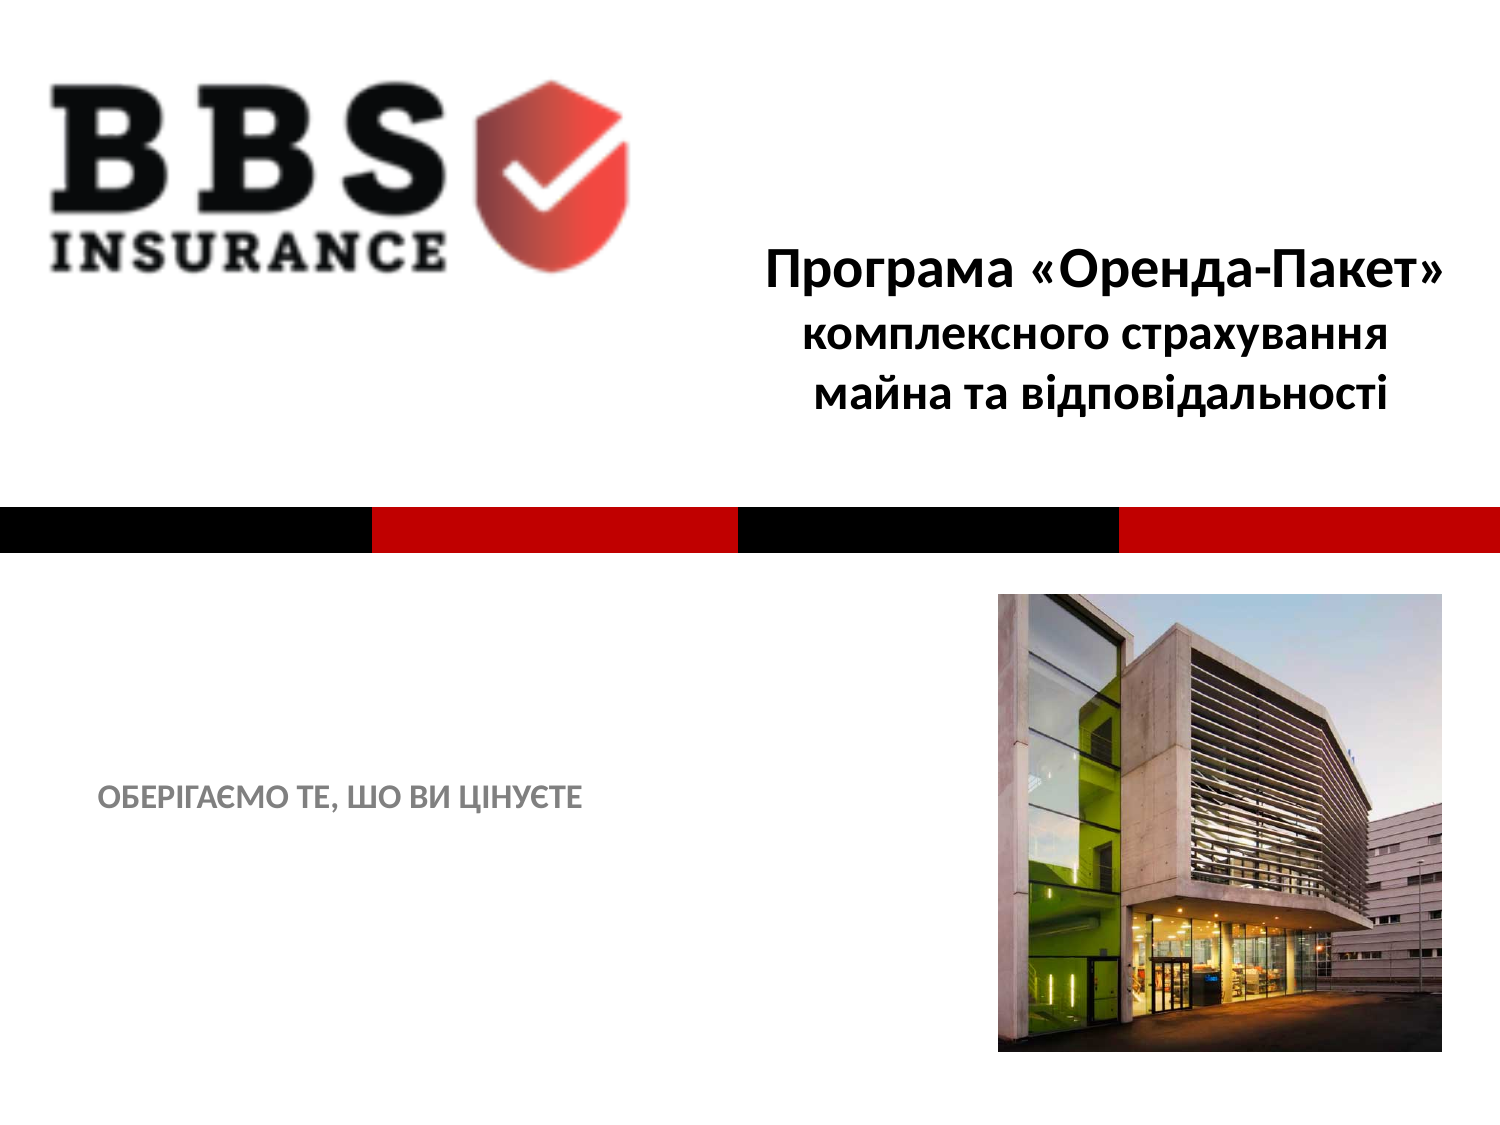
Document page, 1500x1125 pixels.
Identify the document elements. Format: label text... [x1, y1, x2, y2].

text_box [372, 507, 738, 553]
picture [35, 67, 642, 289]
text_box ОБЕРІГАЄМО ТЕ, ШО ВИ ЦІНУЄТЕ [82, 766, 598, 823]
text_box [0, 507, 372, 553]
text_box [1119, 507, 1500, 553]
text_box Програма «Оренда-Пакет» комплексного страхування майна та відповідальності [731, 222, 1483, 427]
text_box [738, 507, 1119, 553]
picture [997, 594, 1442, 1052]
